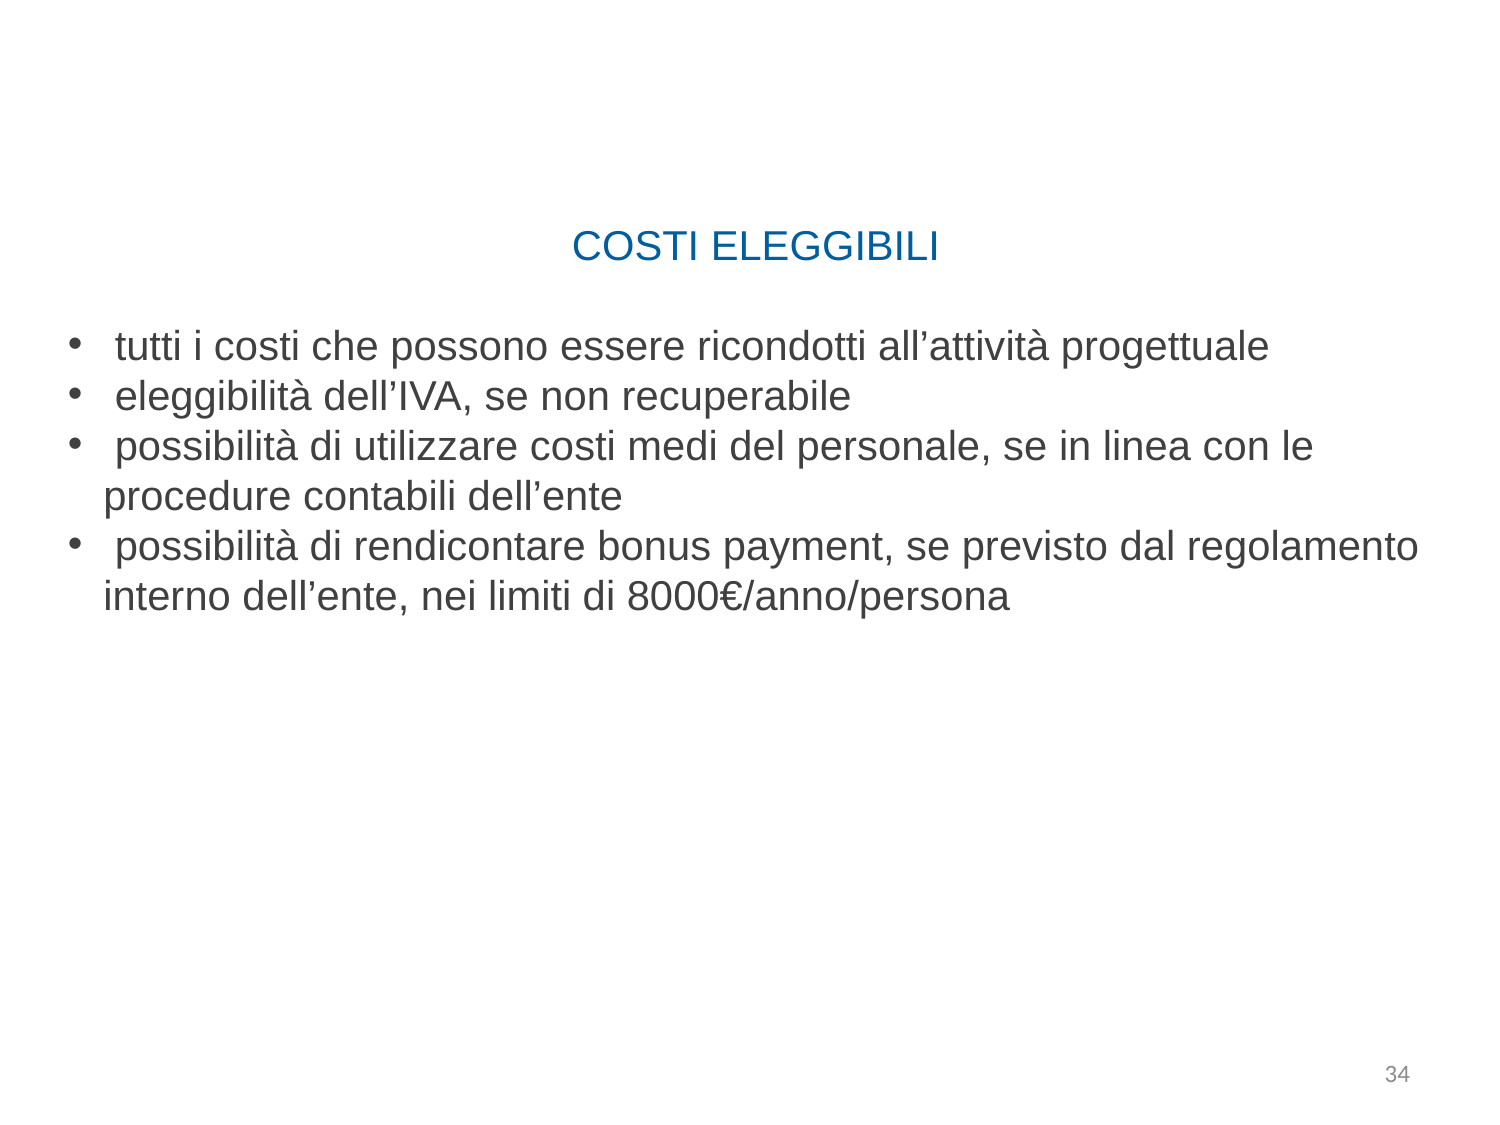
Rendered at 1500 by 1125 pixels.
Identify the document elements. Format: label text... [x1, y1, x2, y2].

text_box COSTI ELEGGIBILI tutti i costi che possono essere ricondotti all’attività progettuale eleggibilità dell’IVA, se non recuperabile possibilità di utilizzare costi medi del personale, se in linea con le procedure contabili dell’ente possibilità di rendicontare bonus payment, se previsto dal regolamento interno dell’ente, nei limiti di 8000€/anno/persona [53, 211, 1459, 626]
slide_number 34 [1074, 1042, 1425, 1103]
